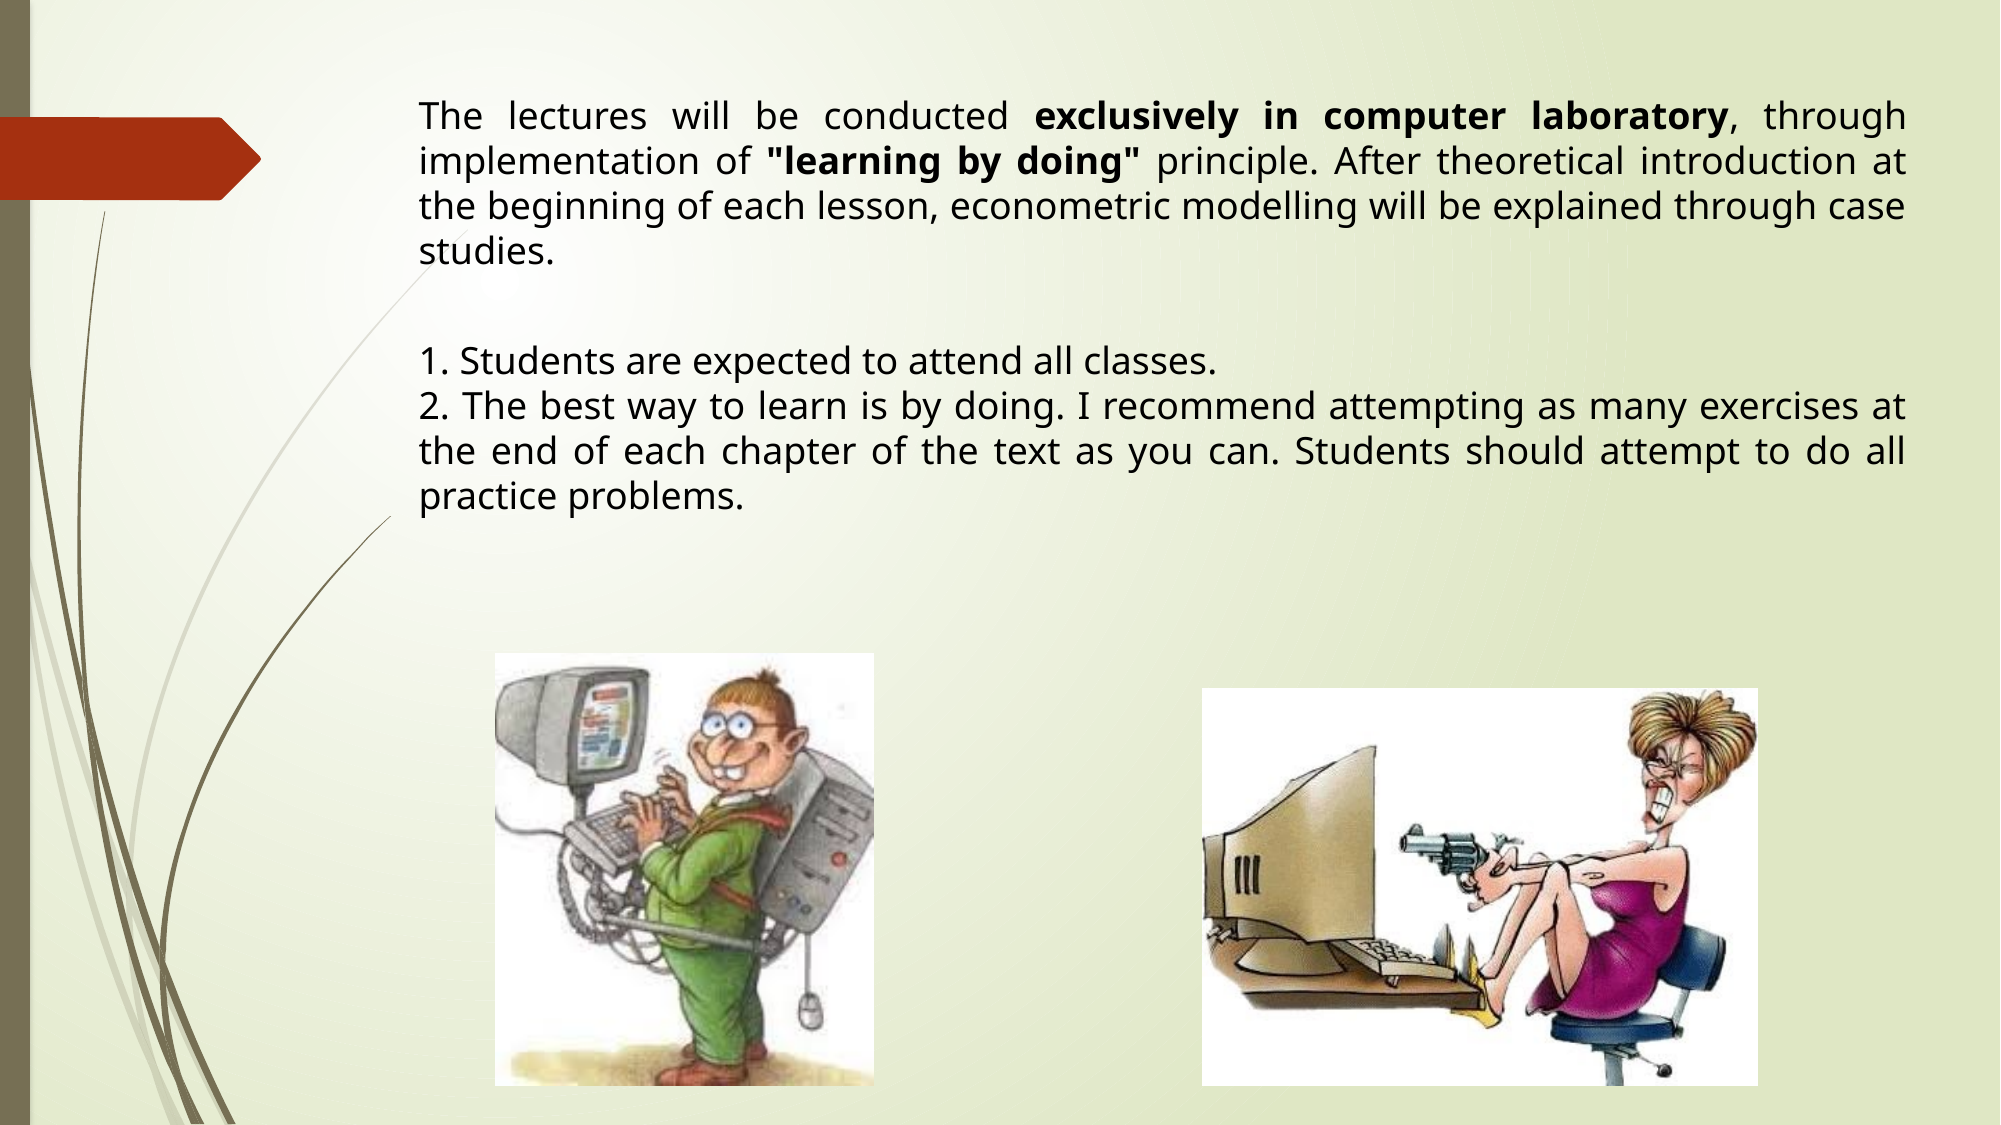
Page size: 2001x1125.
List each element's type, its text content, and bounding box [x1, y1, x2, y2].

picture [1201, 688, 1758, 1086]
picture [495, 653, 874, 1086]
text_box 1. Students are expected to attend all classes. 2. The best way to learn is by doing. I recommend attempting as many exercises at the end of each chapter of the text as you can. Students should attempt to do all practice problems. [403, 329, 1923, 525]
text_box The lectures will be conducted exclusively in computer laboratory, through implementation of "learning by doing" principle. After theoretical introduction at the beginning of each lesson, econometric modelling will be explained through case studies. [403, 85, 1923, 280]
